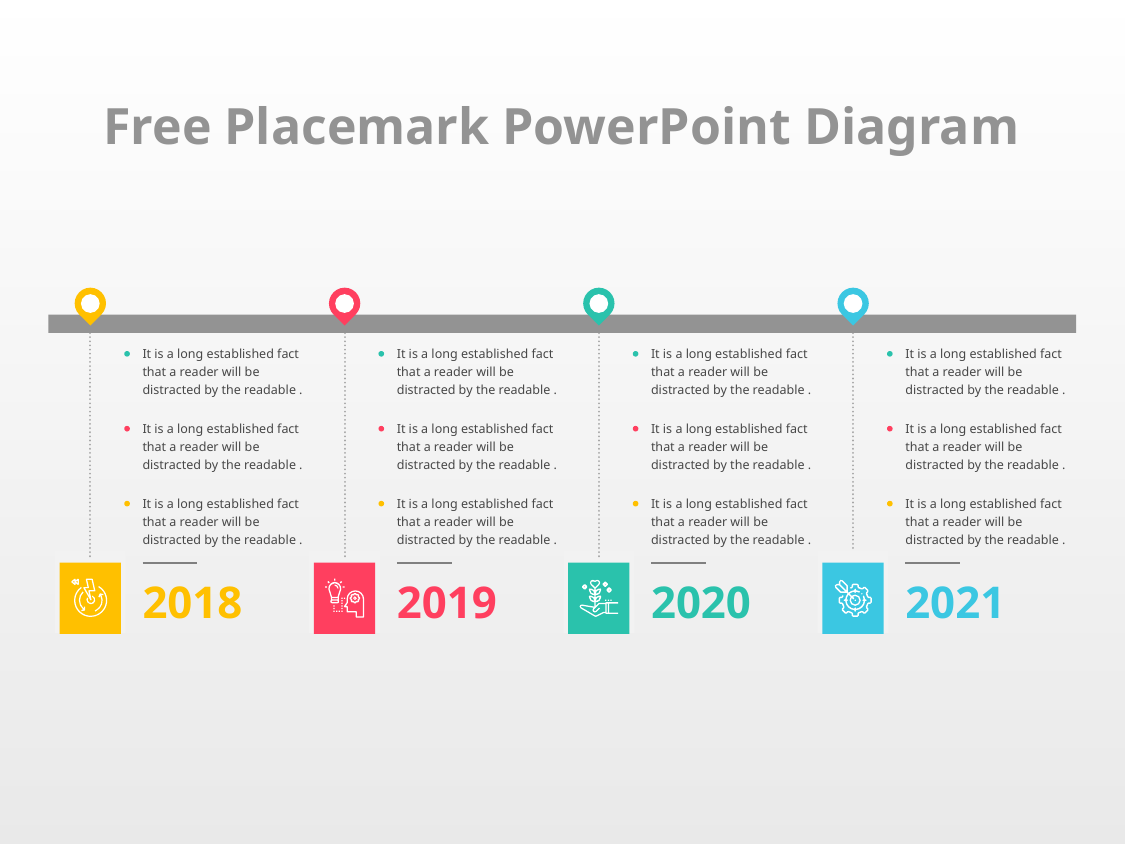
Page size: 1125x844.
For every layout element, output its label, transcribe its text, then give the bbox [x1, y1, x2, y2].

text_box [378, 425, 385, 432]
text_box [887, 425, 893, 432]
title Free Placemark PowerPoint Diagram [46, 84, 1077, 166]
text_box [378, 351, 385, 357]
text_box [328, 287, 361, 320]
text_box [632, 351, 639, 357]
text_box It is a long established fact that a reader will be distracted by the readable . [396, 418, 569, 473]
text_box It is a long established fact that a reader will be distracted by the readable . [651, 418, 823, 473]
text_box [309, 550, 345, 634]
text_box 2019 [396, 563, 563, 627]
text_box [582, 287, 615, 320]
text_box [124, 425, 130, 432]
text_box It is a long established fact that a reader will be distracted by the readable . [905, 418, 1077, 473]
text_box It is a long established fact that a reader will be distracted by the readable . [905, 343, 1077, 398]
text_box It is a long established fact that a reader will be distracted by the readable . [142, 493, 314, 548]
text_box [313, 562, 376, 634]
text_box [822, 562, 884, 634]
text_box [124, 500, 130, 507]
text_box [853, 550, 889, 634]
text_box It is a long established fact that a reader will be distracted by the readable . [142, 343, 314, 398]
text_box 2021 [905, 563, 1077, 627]
text_box [90, 550, 126, 634]
text_box [54, 550, 89, 634]
text_box It is a long established fact that a reader will be distracted by the readable . [651, 343, 823, 398]
text_box [632, 500, 639, 507]
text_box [837, 287, 870, 320]
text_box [579, 579, 619, 618]
text_box [563, 550, 599, 634]
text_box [834, 579, 873, 618]
text_box It is a long established fact that a reader will be distracted by the readable . [142, 418, 314, 473]
text_box [378, 500, 385, 507]
text_box [0, 0, 1125, 844]
text_box [600, 550, 635, 634]
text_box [70, 578, 110, 618]
text_box 2020 [651, 563, 817, 627]
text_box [74, 287, 107, 320]
text_box [59, 562, 121, 634]
text_box 2018 [142, 563, 309, 627]
text_box It is a long established fact that a reader will be distracted by the readable . [651, 493, 823, 548]
text_box It is a long established fact that a reader will be distracted by the readable . [396, 343, 569, 398]
text_box [346, 550, 380, 634]
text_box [324, 578, 365, 618]
text_box [632, 425, 639, 432]
text_box It is a long established fact that a reader will be distracted by the readable . [905, 493, 1077, 548]
text_box [568, 562, 630, 634]
text_box [887, 500, 893, 507]
text_box [817, 550, 852, 634]
text_box [48, 314, 1077, 333]
text_box It is a long established fact that a reader will be distracted by the readable . [396, 493, 569, 548]
